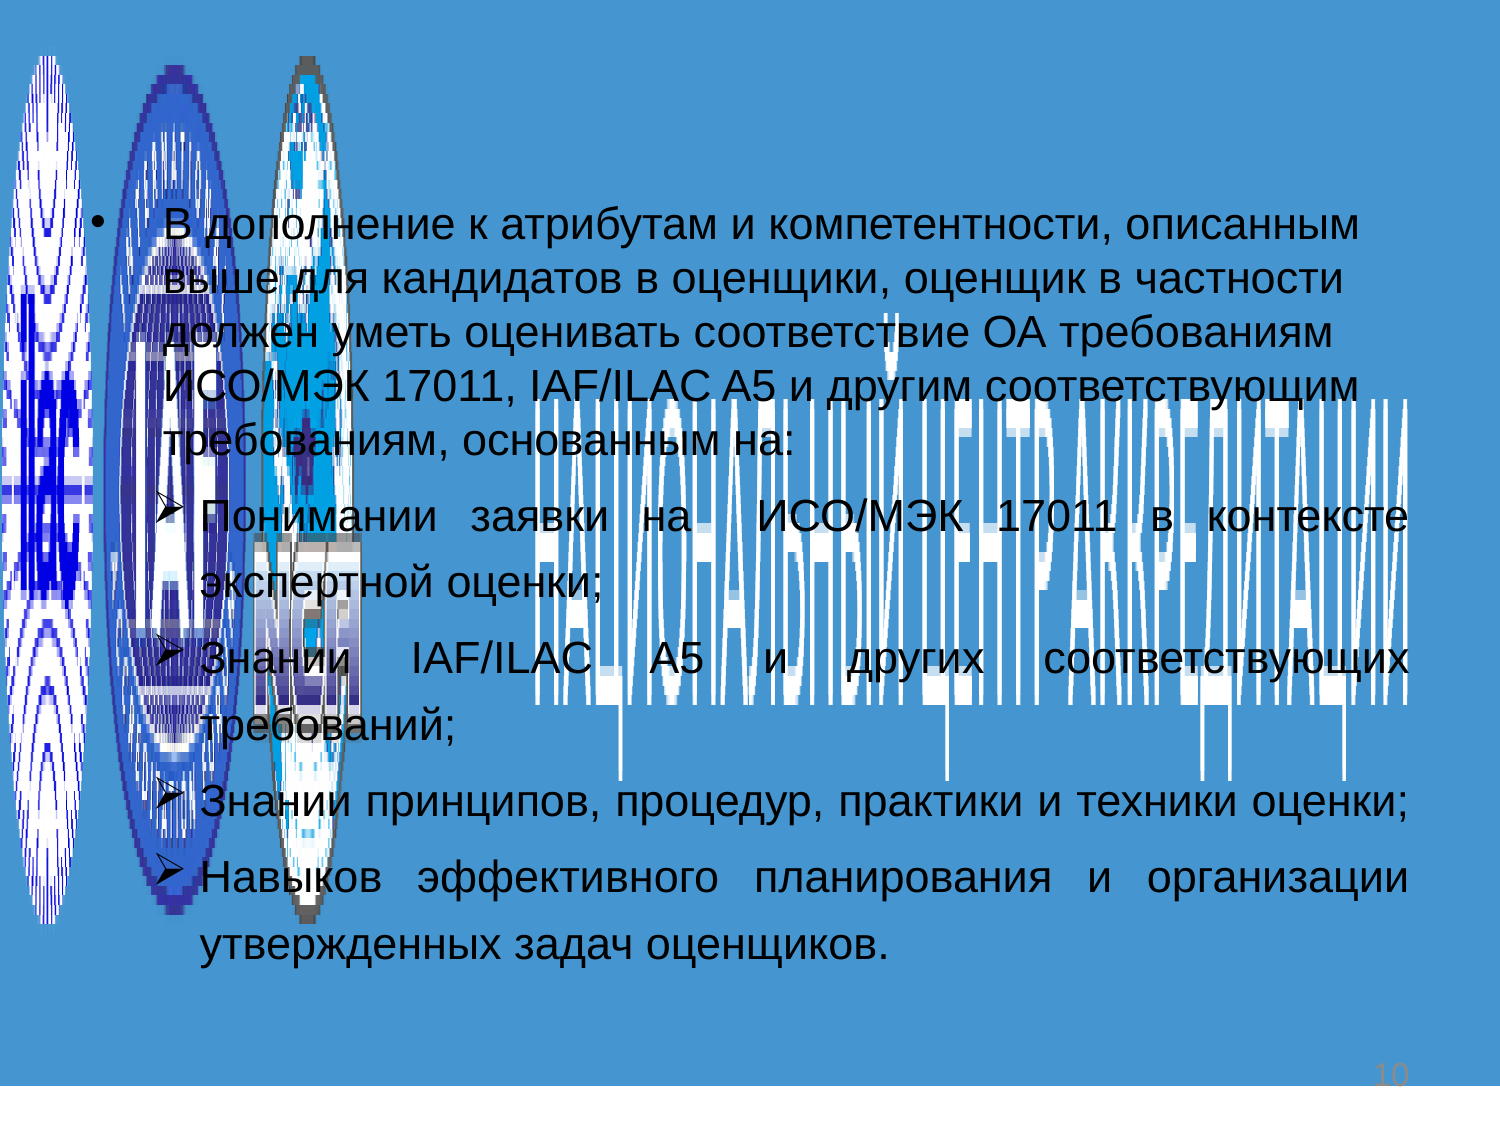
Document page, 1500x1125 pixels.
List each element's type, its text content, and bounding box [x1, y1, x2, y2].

picture [0, 0, 1500, 1125]
list В дополнение к атрибутам и компетентности, описанным выше для кандидатов в оценщики, оценщик в частности должен уметь оценивать соответствие ОА требованиям ИСО/МЭК 17011, IAF/ILAC A5 и другим соответствующим требованиям, основанным на: Понимании заявки на ИСО/МЭК 17011 в контексте экспертной оценки; Знании IAF/ILAC A5 и других соответствующих требований; Знании принципов, процедур, практики и техники оценки; Навыков эффективного планирования и организации утвержденных задач оценщиков. [75, 186, 1425, 1005]
slide_number 10 [1074, 1042, 1425, 1103]
